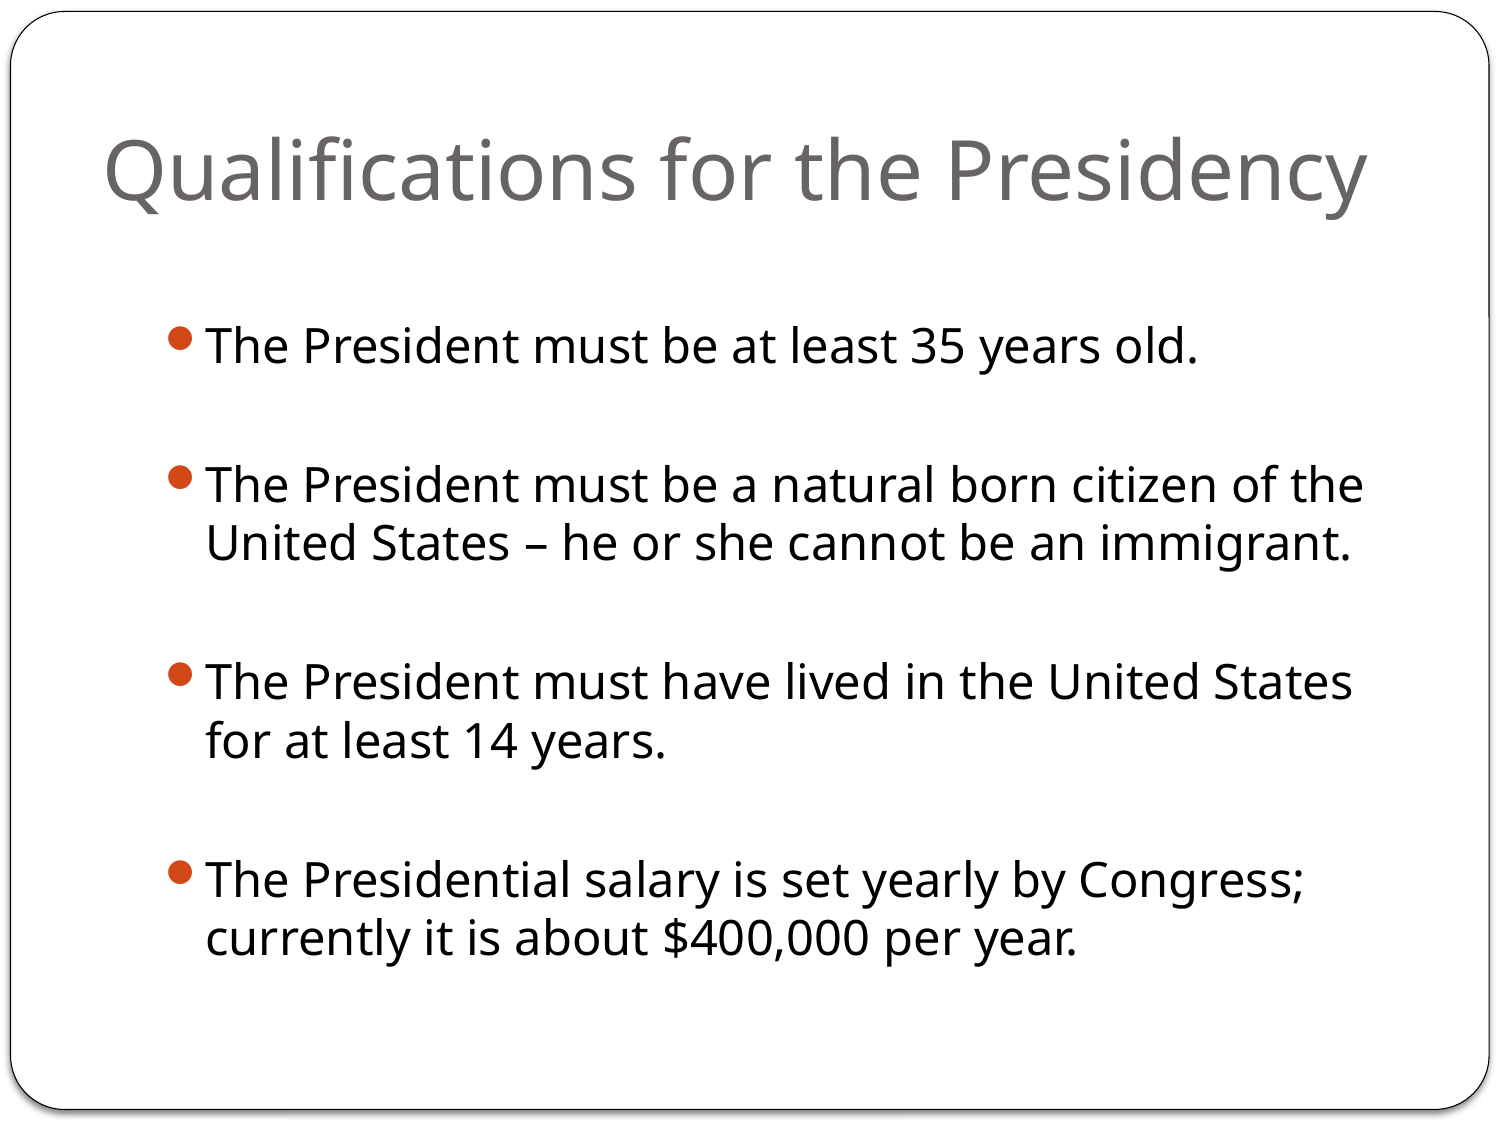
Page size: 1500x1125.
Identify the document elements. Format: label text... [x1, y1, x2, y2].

title Qualifications for the Presidency [87, 45, 1425, 233]
list The President must be at least 35 years old. The President must be a natural born citizen of the United States – he or she cannot be an immigrant. The President must have lived in the United States for at least 14 years. The Presidential salary is set yearly by Congress; currently it is about $400,000 per year. [150, 237, 1425, 988]
